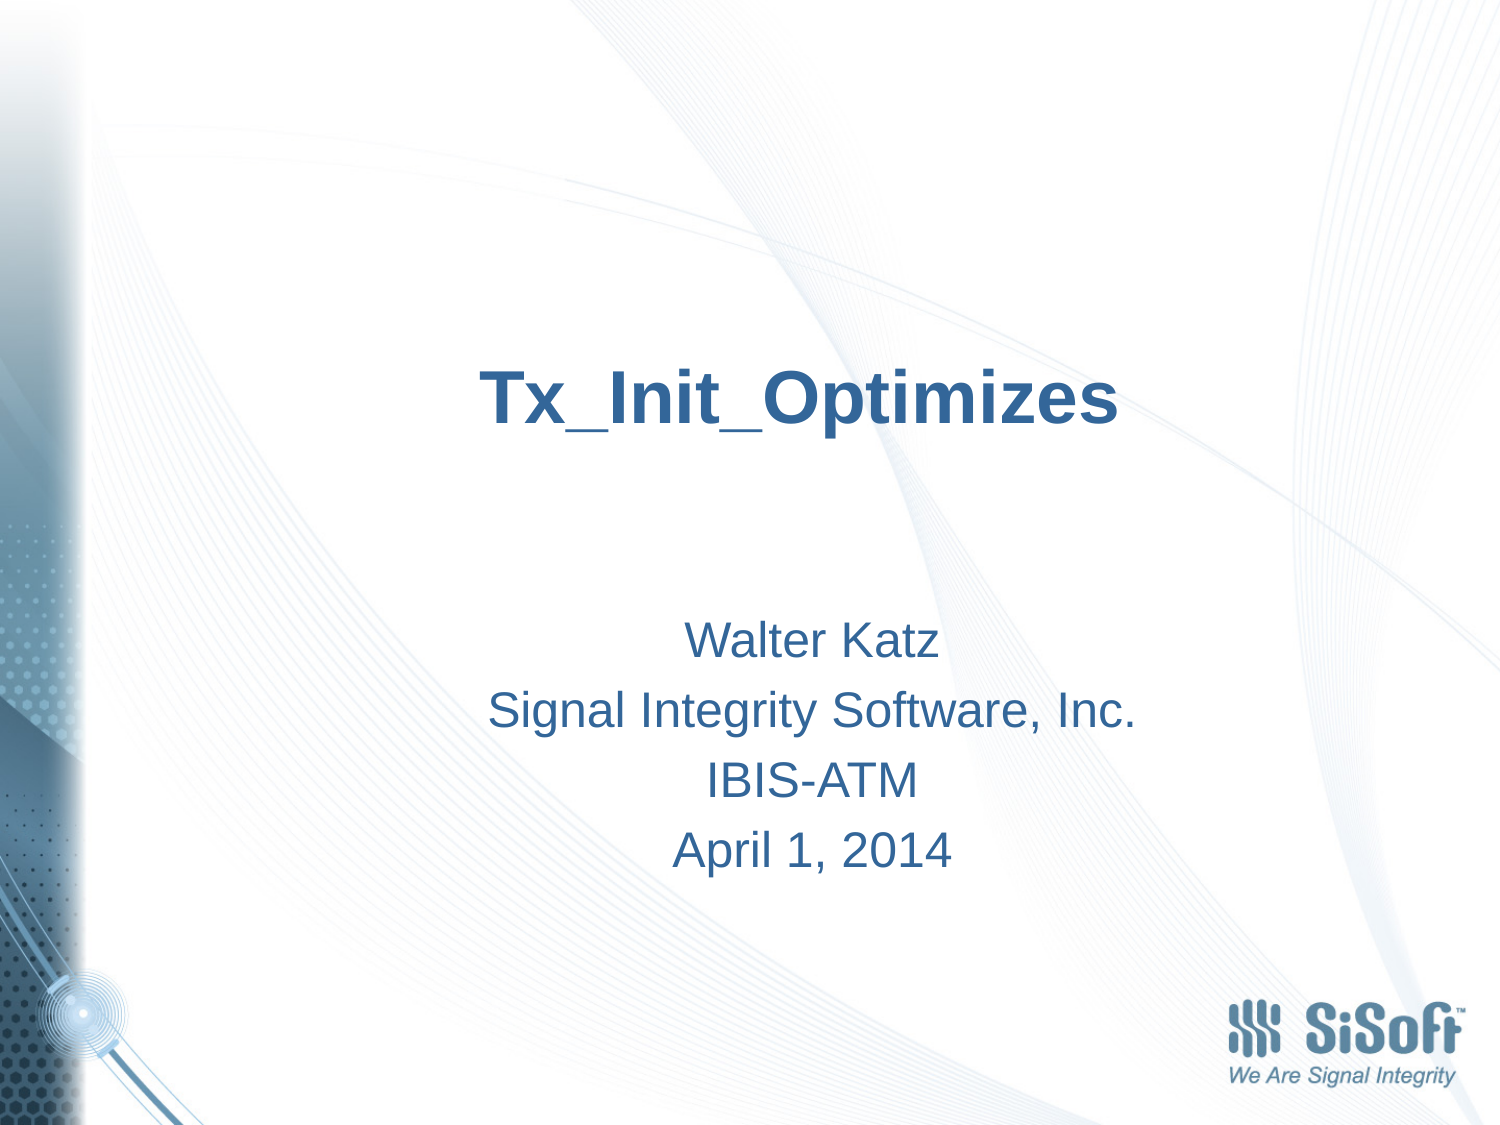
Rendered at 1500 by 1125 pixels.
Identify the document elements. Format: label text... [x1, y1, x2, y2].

subtitle Walter Katz Signal Integrity Software, Inc. IBIS-ATM April 1, 2014 [275, 600, 1350, 975]
title Tx_Init_Optimizes [162, 212, 1438, 575]
picture [0, 0, 1500, 1125]
